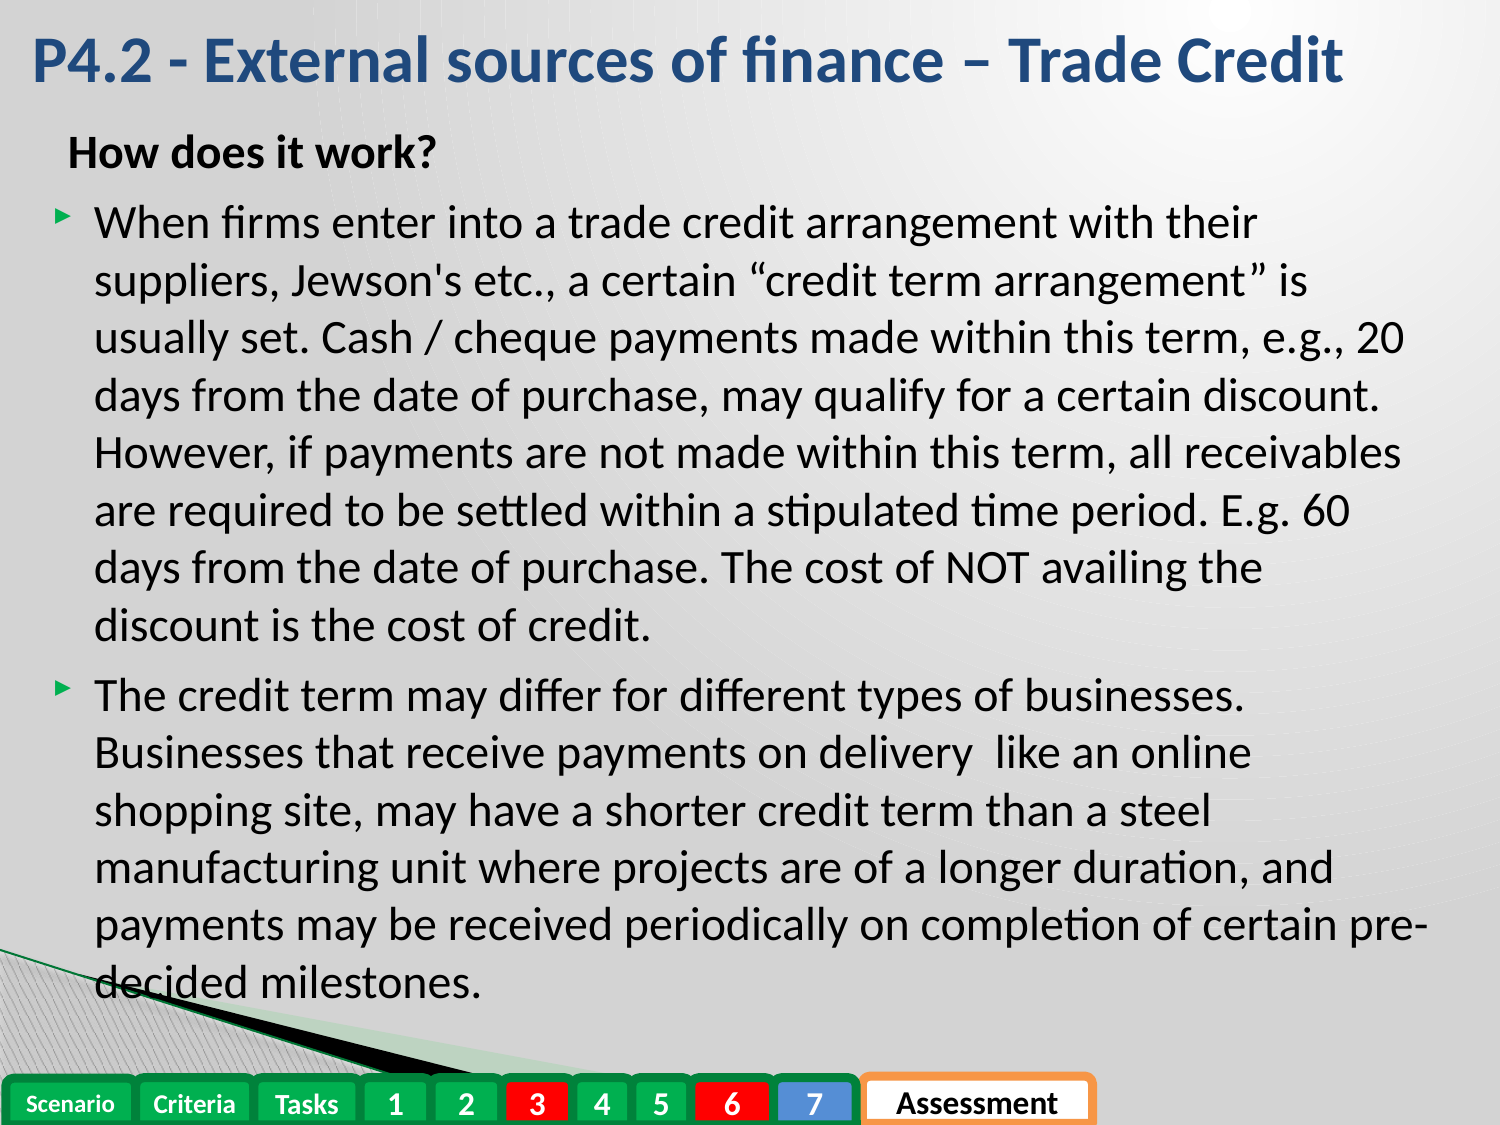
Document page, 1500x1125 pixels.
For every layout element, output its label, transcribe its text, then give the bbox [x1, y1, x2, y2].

title P4.2 - External sources of finance – Trade Credit [17, 19, 1489, 94]
list How does it work? When firms enter into a trade credit arrangement with their suppliers, Jewson's etc., a certain “credit term arrangement” is usually set. Cash / cheque payments made within this term, e.g., 20 days from the date of purchase, may qualify for a certain discount. However, if payments are not made within this term, all receivables are required to be settled within a stipulated time period. E.g. 60 days from the date of purchase. The cost of NOT availing the discount is the cost of credit. The credit term may differ for different types of businesses. Businesses that receive payments on delivery like an online shopping site, may have a shorter credit term than a steel manufacturing unit where projects are of a longer duration, and payments may be received periodically on completion of certain pre-decided milestones. [35, 113, 1454, 1005]
